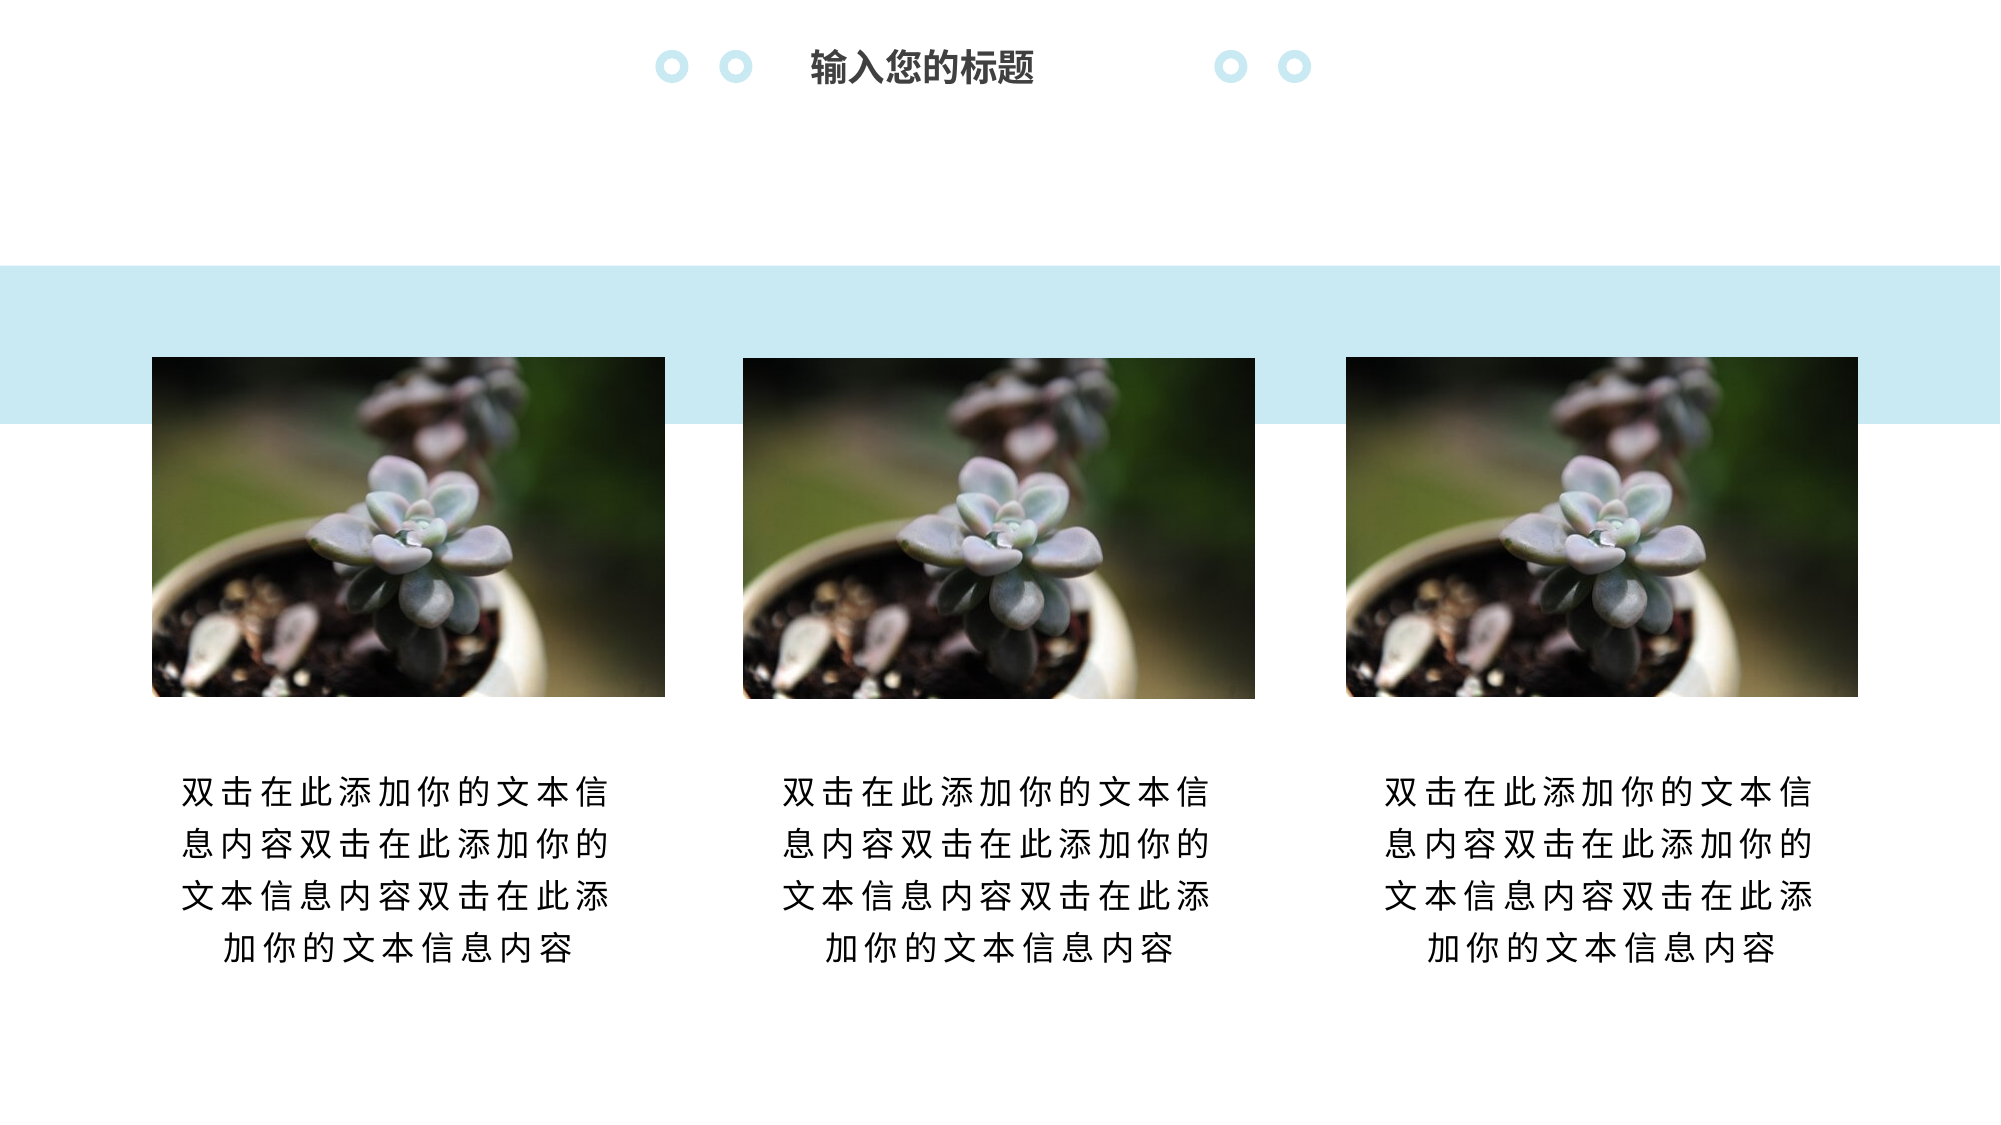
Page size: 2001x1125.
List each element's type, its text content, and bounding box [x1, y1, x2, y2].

text_box 双击在此添加你的文本信息内容双击在此添加你的文本信息内容双击在此添加你的文本信息内容 [159, 752, 638, 1009]
text_box [0, 265, 2000, 425]
picture [1346, 357, 1858, 697]
text_box 双击在此添加你的文本信息内容双击在此添加你的文本信息内容双击在此添加你的文本信息内容 [761, 752, 1239, 1009]
text_box 双击在此添加你的文本信息内容双击在此添加你的文本信息内容双击在此添加你的文本信息内容 [1363, 752, 1841, 1009]
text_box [655, 36, 1312, 97]
picture [152, 357, 665, 697]
picture [743, 358, 1255, 699]
